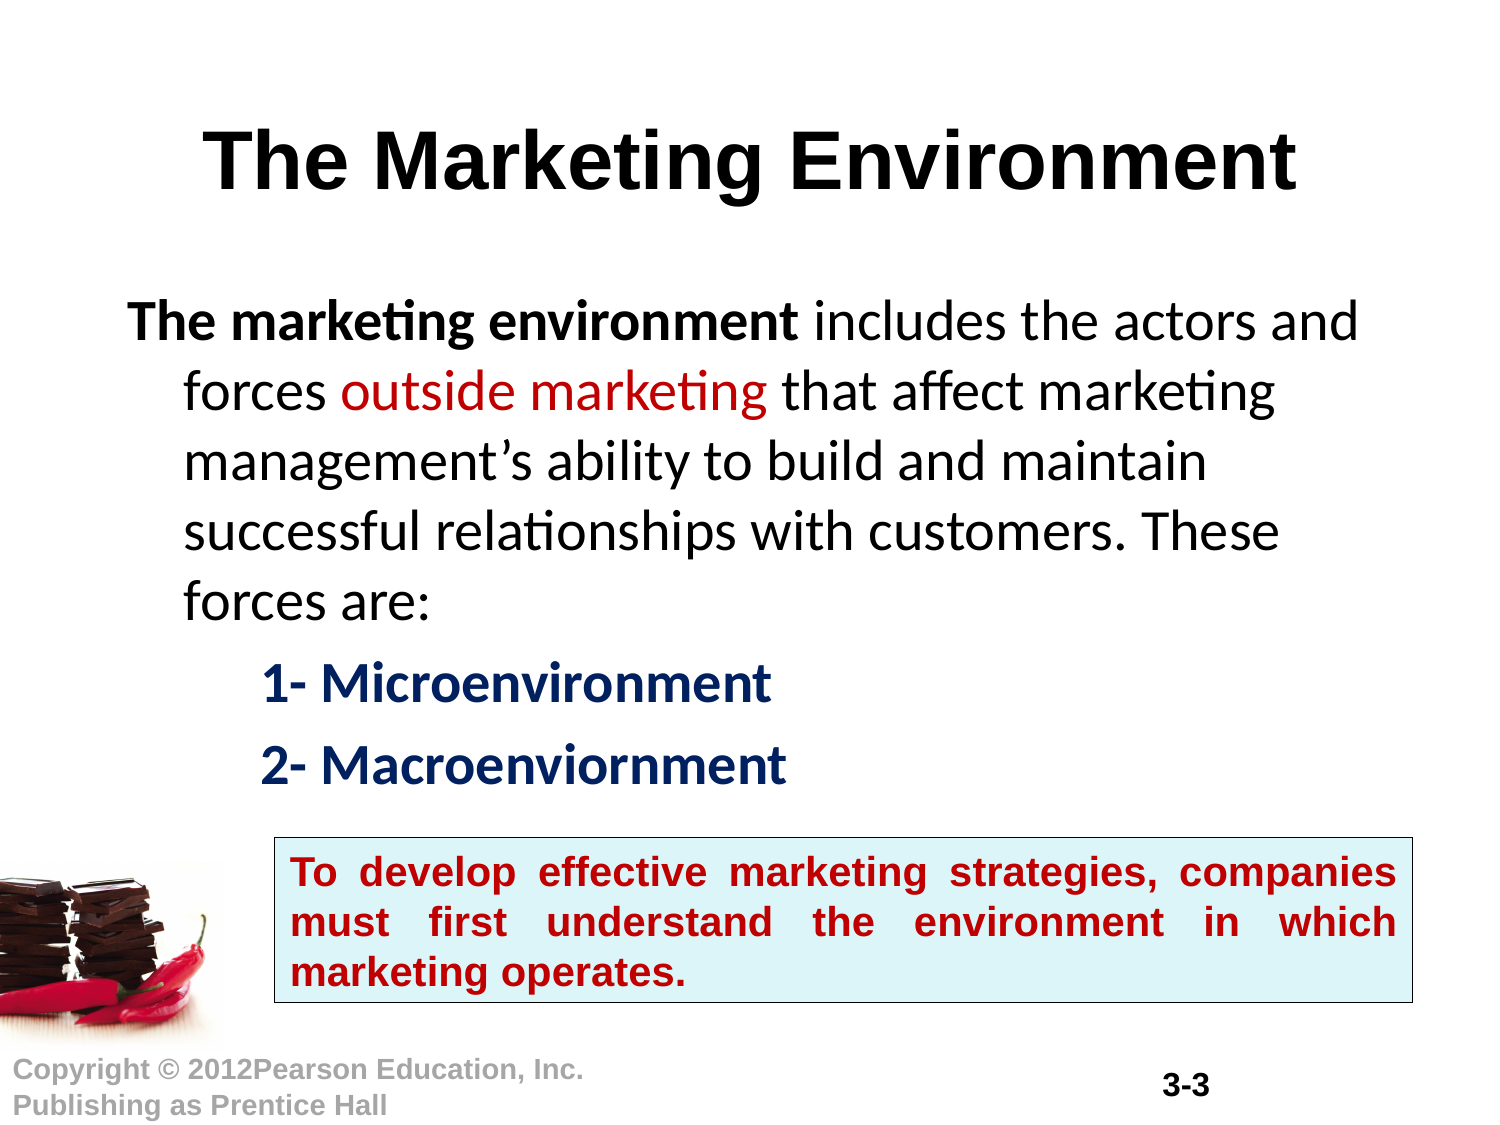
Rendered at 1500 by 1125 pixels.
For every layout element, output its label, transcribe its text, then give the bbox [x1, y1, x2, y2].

text_box To develop effective marketing strategies, companies must first understand the environment in which marketing operates. [274, 837, 1413, 1003]
list The marketing environment includes the actors and forces outside marketing that affect marketing management’s ability to build and maintain successful relationships with customers. These forces are: 1- Microenvironment 2- Macroenviornment [112, 274, 1388, 901]
picture [0, 862, 225, 1050]
title The Marketing Environment [112, 37, 1388, 226]
